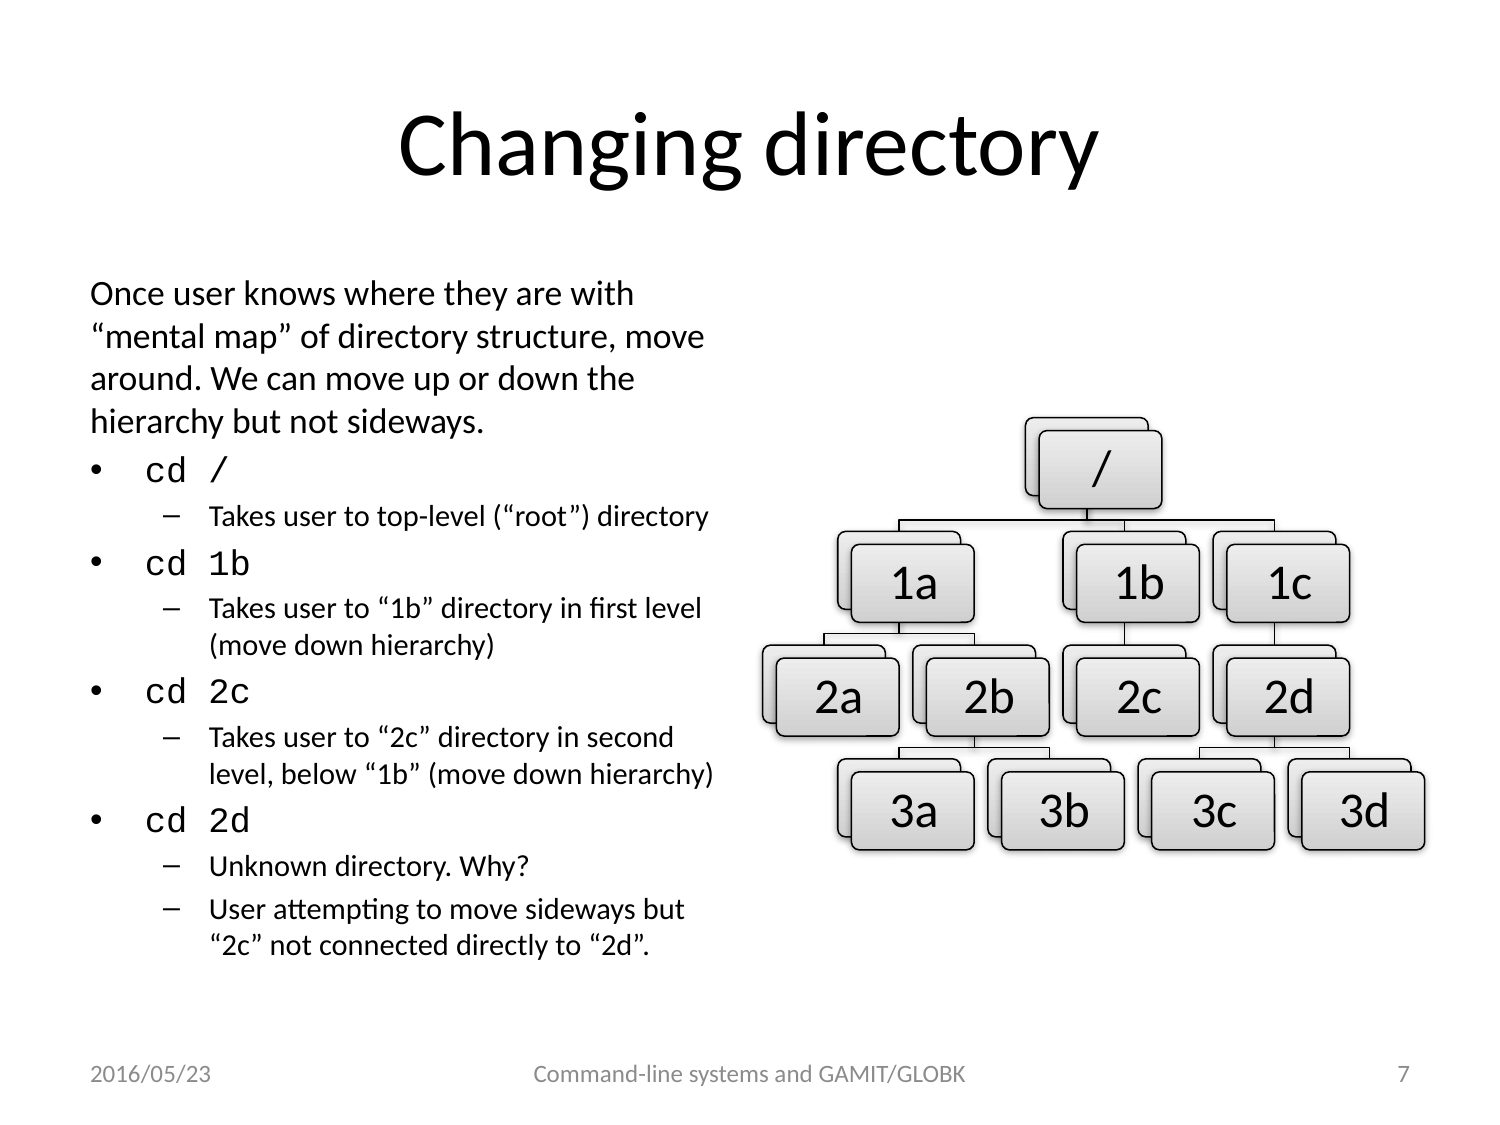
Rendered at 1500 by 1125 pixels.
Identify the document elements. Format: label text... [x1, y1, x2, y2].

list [762, 262, 1426, 1006]
footer Command-line systems and GAMIT/GLOBK [512, 1042, 988, 1103]
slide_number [75, 1042, 425, 1103]
slide_number 7 [1074, 1042, 1425, 1103]
title Changing directory [75, 45, 1425, 233]
list Once user knows where they are with “mental map” of directory structure, move around. We can move up or down the hierarchy but not sideways. cd / Takes user to top-level (“root”) directory cd 1b Takes user to “1b” directory in first level (move down hierarchy) cd 2c Takes user to “2c” directory in second level, below “1b” (move down hierarchy) cd 2d Unknown directory. Why? User attempting to move sideways but “2c” not connected directly to “2d”. [75, 262, 738, 1005]
